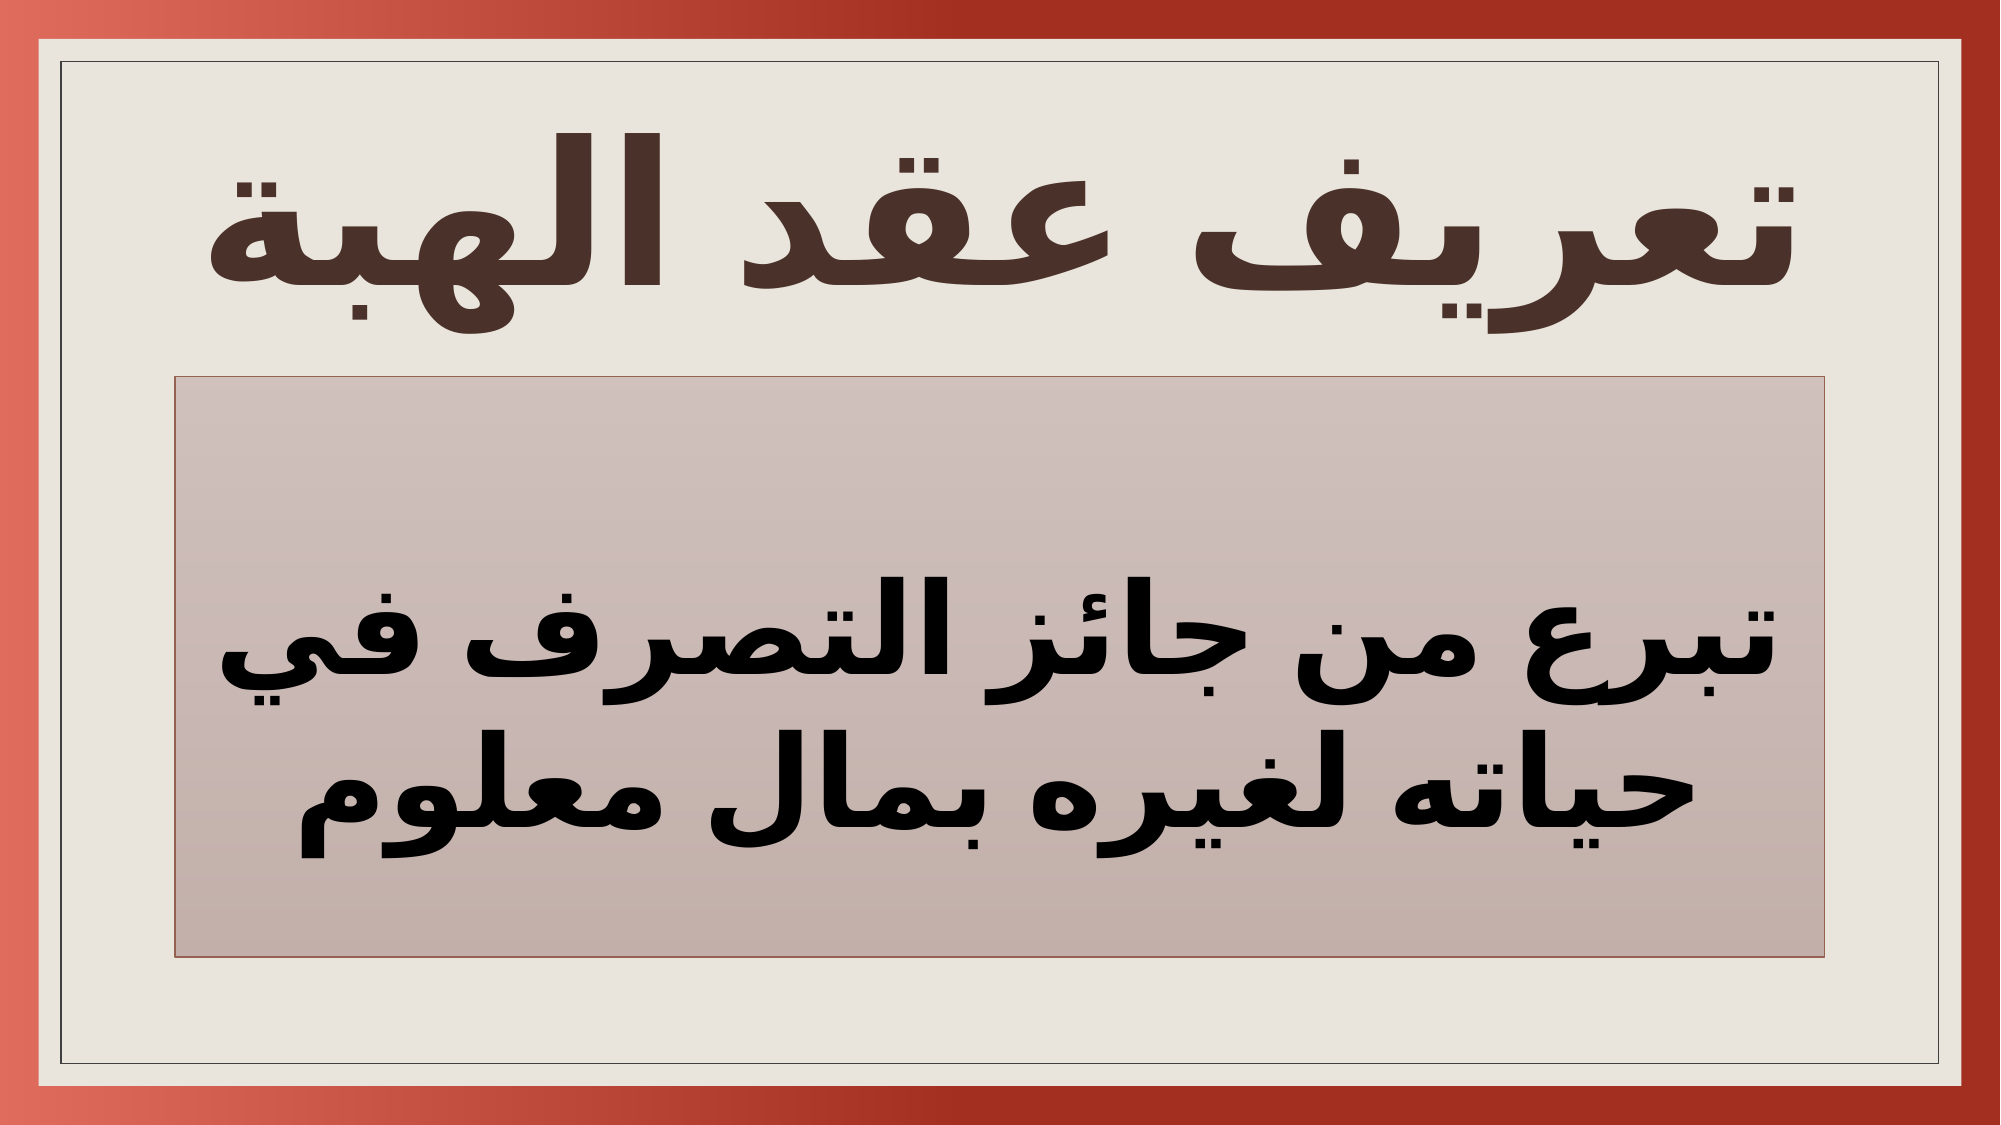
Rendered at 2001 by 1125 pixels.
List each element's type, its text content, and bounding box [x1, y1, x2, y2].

list تبرع من جائز التصرف في حياته لغيره بمال معلوم [174, 376, 1825, 958]
title تعريف عقد الهبة [174, 92, 1825, 349]
